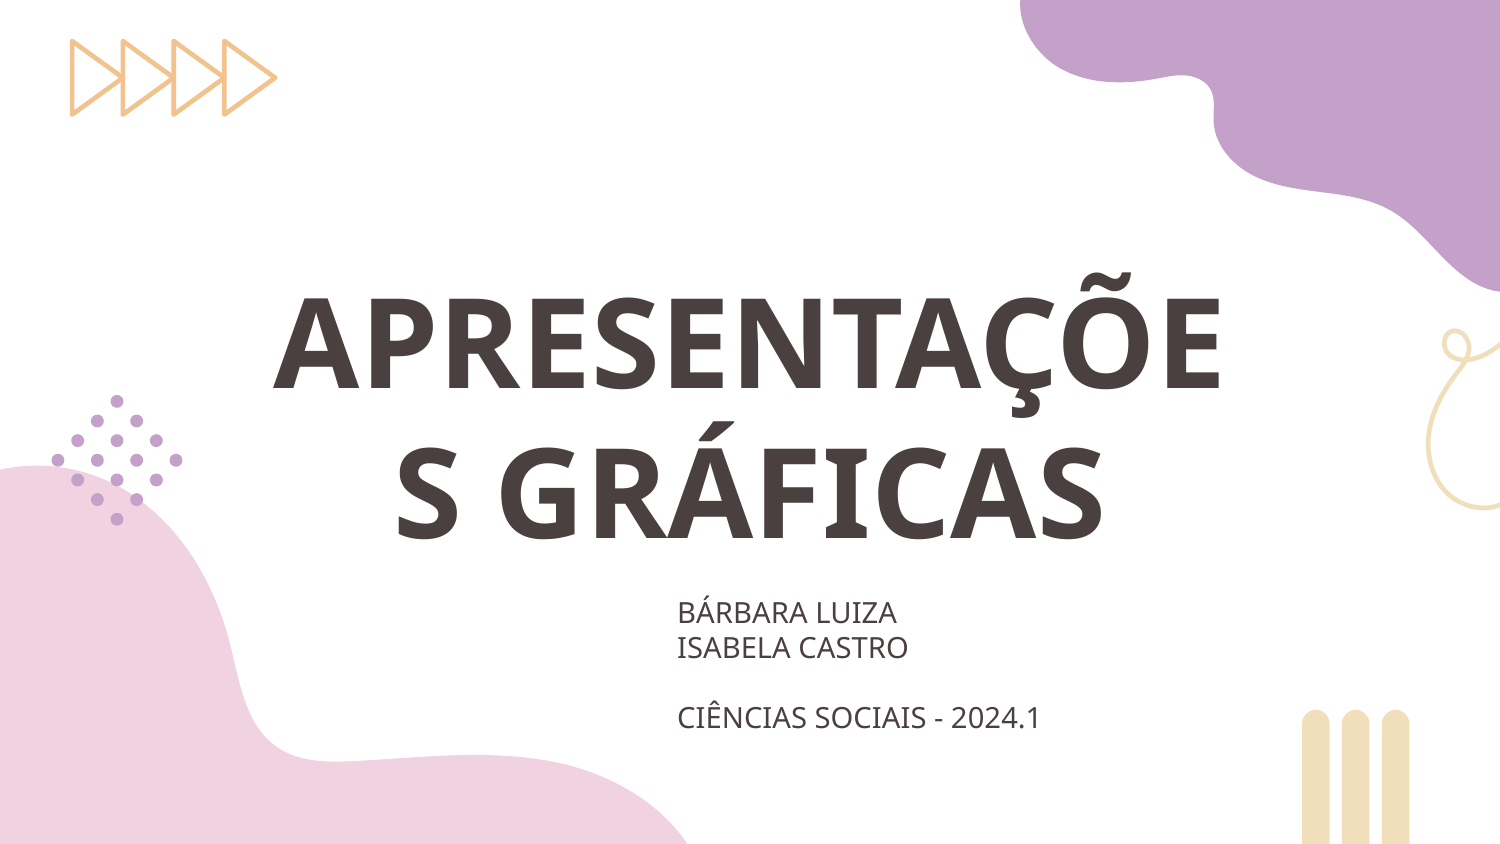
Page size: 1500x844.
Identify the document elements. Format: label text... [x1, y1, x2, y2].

title APRESENTAÇÕES GRÁFICAS [249, 264, 1251, 579]
text_box BÁRBARA LUIZA ISABELA CASTRO CIÊNCIAS SOCIAIS - 2024.1 [662, 579, 1097, 650]
